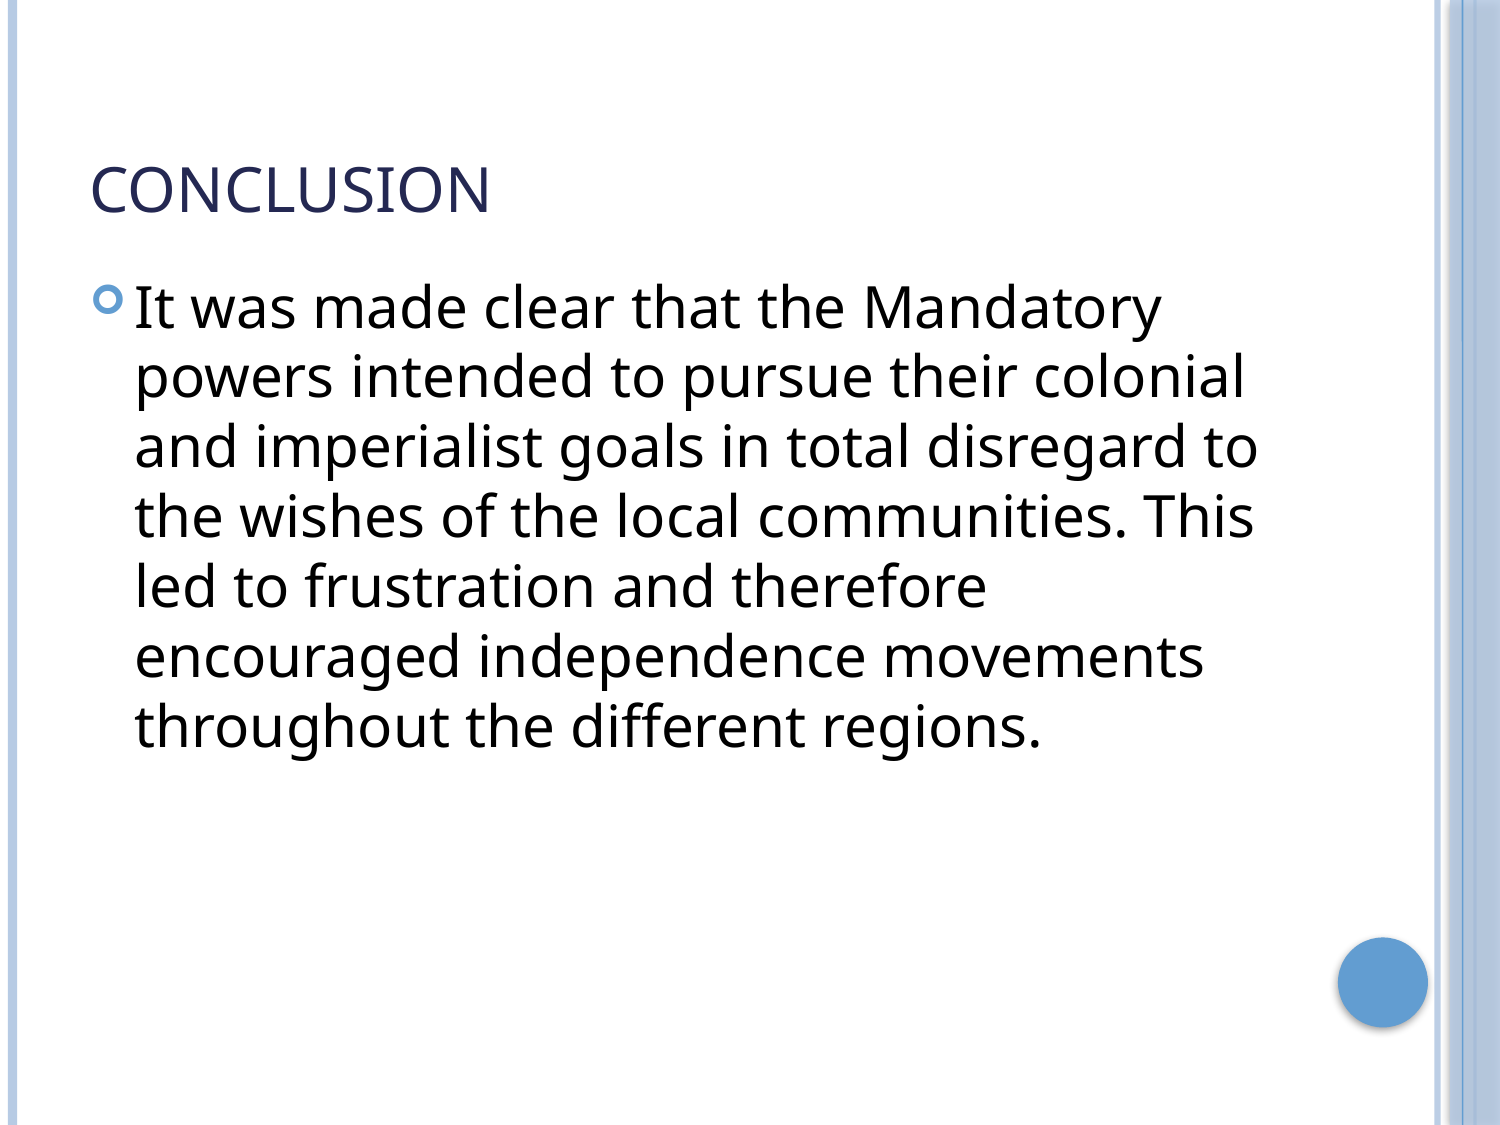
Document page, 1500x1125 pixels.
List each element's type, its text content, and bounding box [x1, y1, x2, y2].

title conclusion [75, 45, 1300, 233]
list It was made clear that the Mandatory powers intended to pursue their colonial and imperialist goals in total disregard to the wishes of the local communities. This led to frustration and therefore encouraged independence movements throughout the different regions. [75, 262, 1300, 1062]
